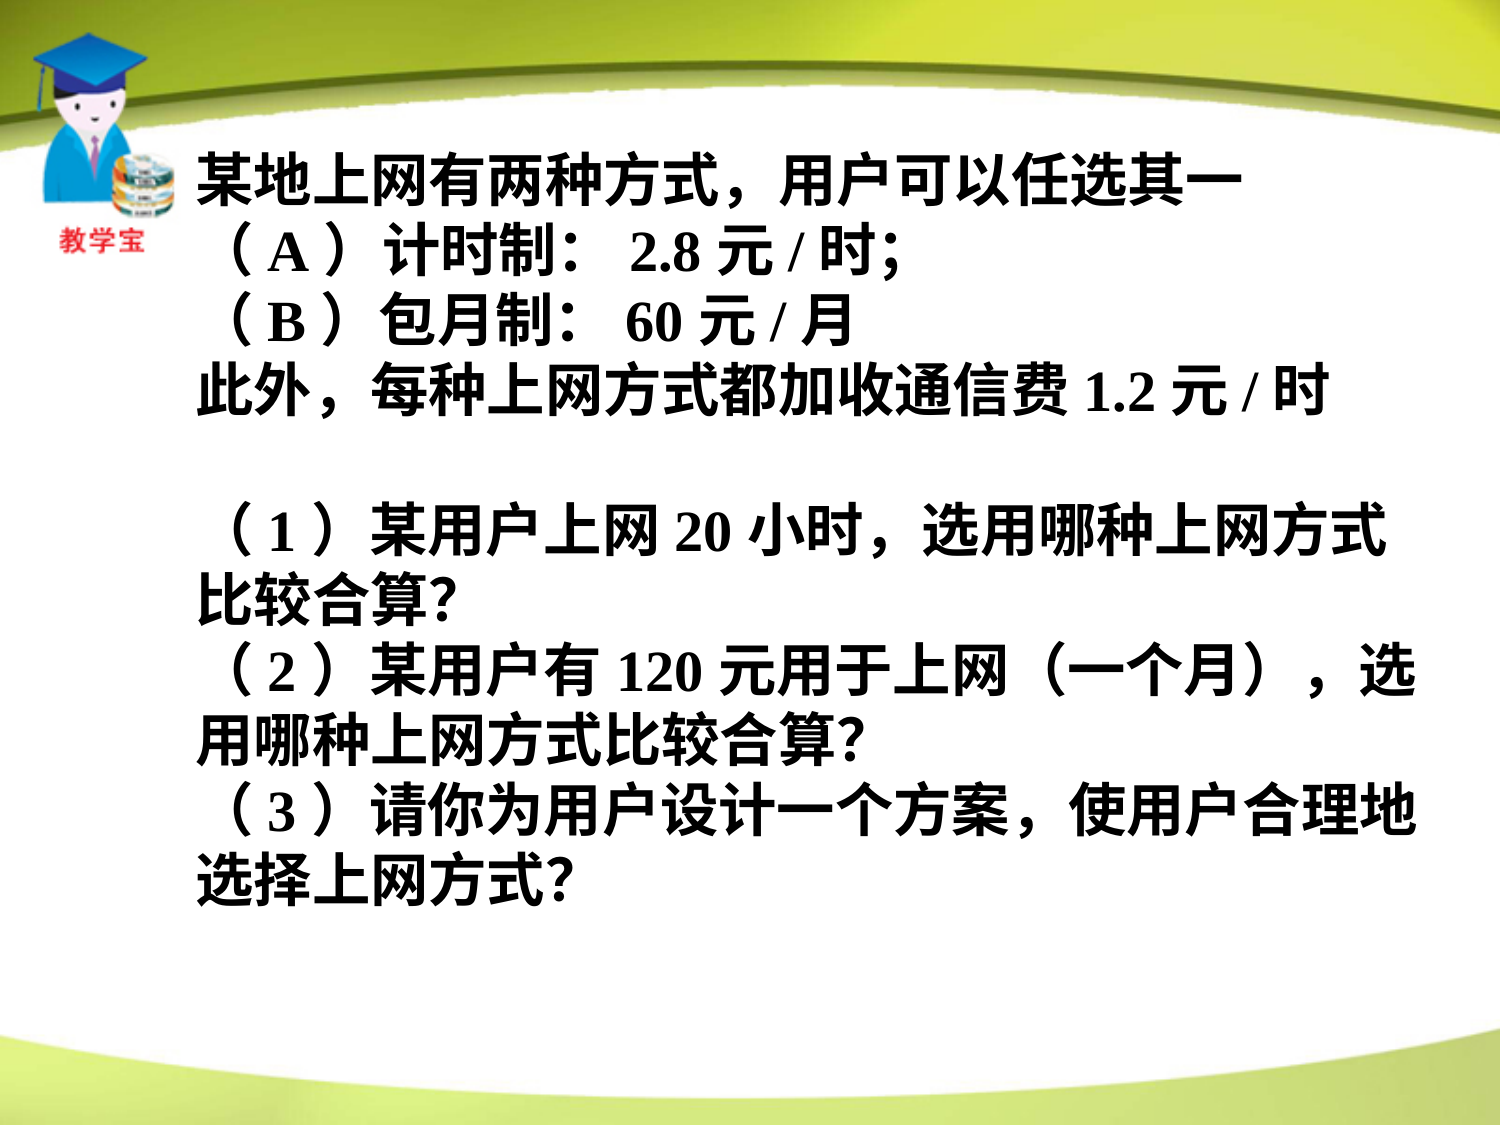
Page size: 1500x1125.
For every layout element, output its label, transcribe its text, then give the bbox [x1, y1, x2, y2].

text_box 某地上网有两种方式，用户可以任选其一 （A）计时制：2.8元/时； （B）包月制：60元/月 此外，每种上网方式都加收通信费1.2元/时 （1）某用户上网20小时，选用哪种上网方式比较合算？ （2）某用户有120元用于上网（一个月），选用哪种上网方式比较合算？ （3）请你为用户设计一个方案，使用户合理地选择上网方式？ [180, 135, 1455, 991]
picture [0, 0, 1500, 1125]
